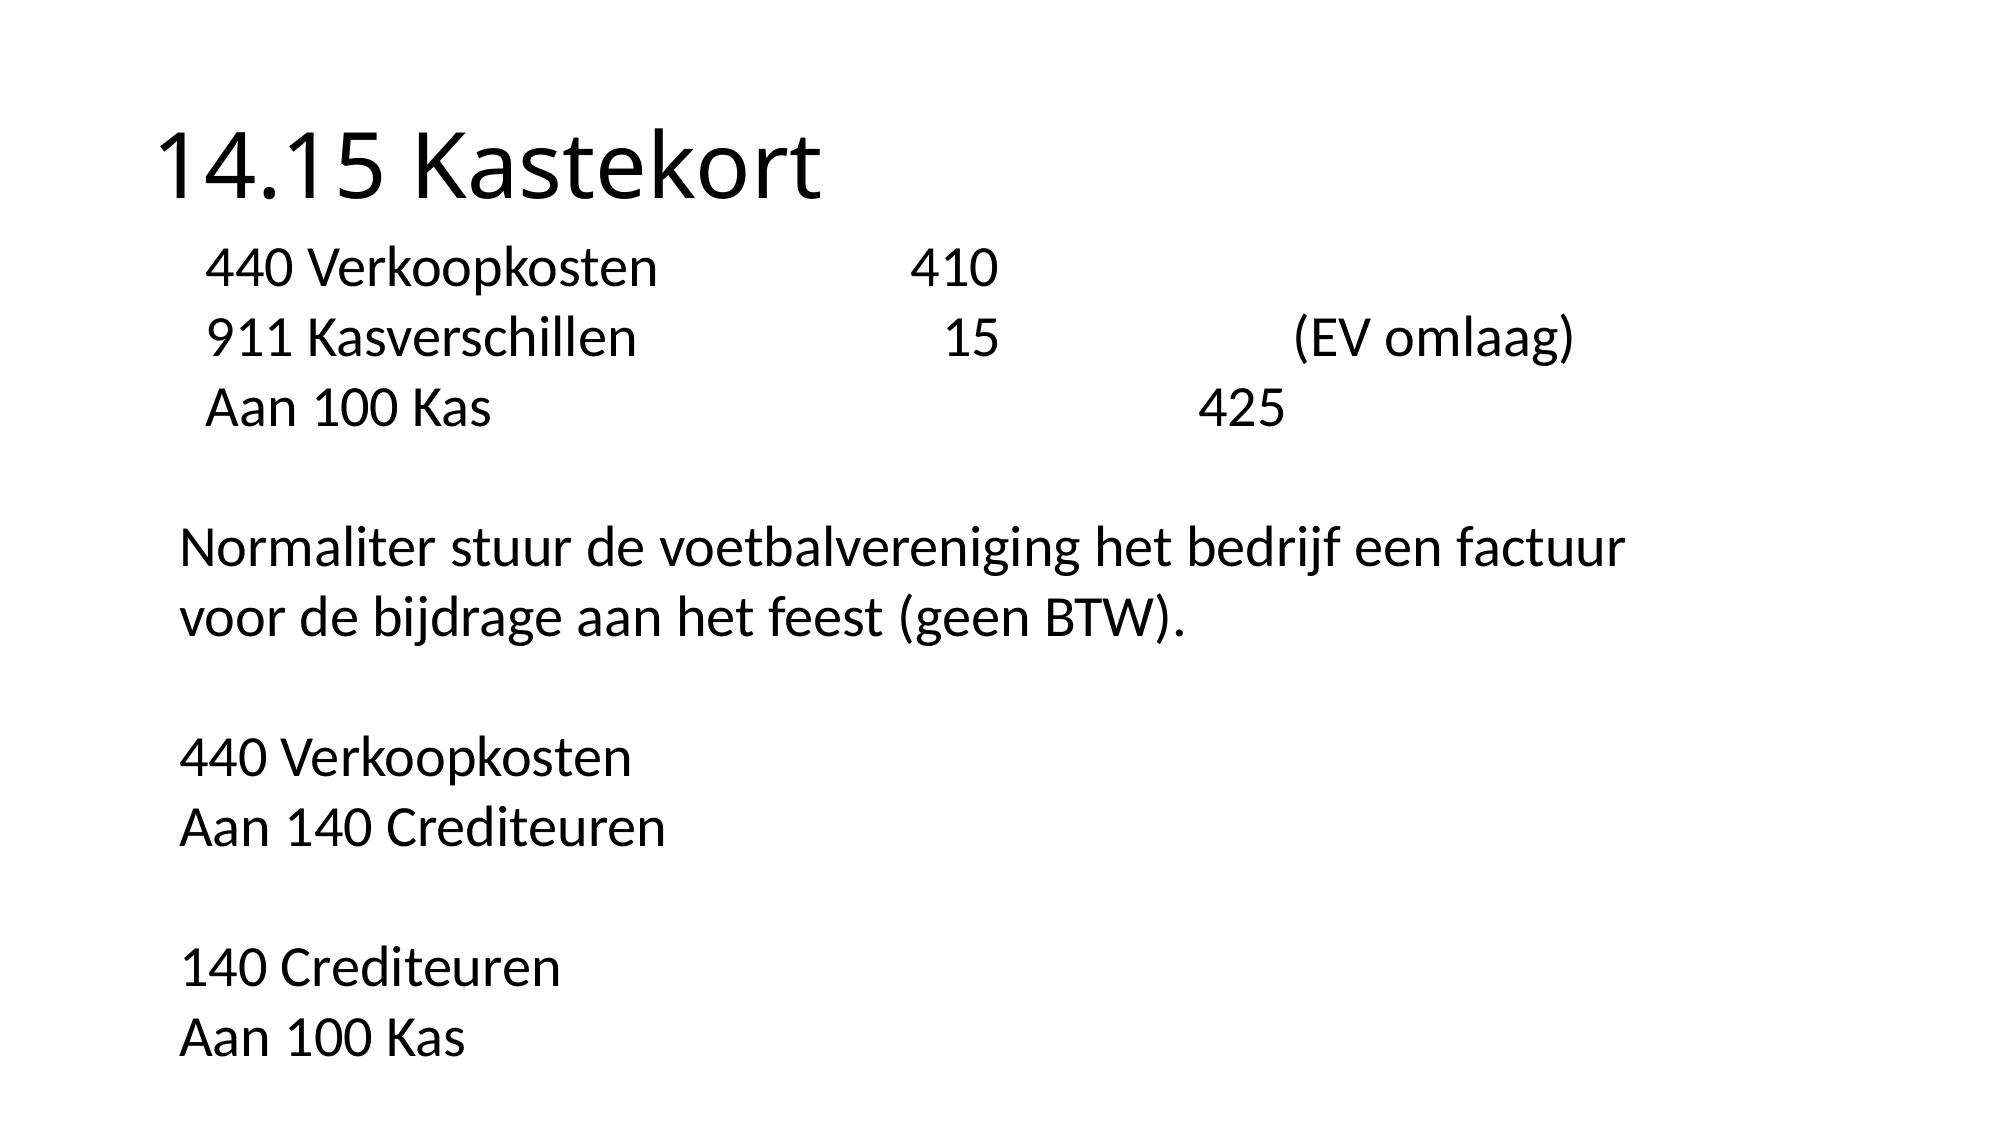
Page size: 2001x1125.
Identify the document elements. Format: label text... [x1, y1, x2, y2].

title 14.15 Kastekort [137, 59, 1863, 278]
text_box 440 Verkoopkosten 410 911 Kasverschillen 15 (EV omlaag) Aan 100 Kas 425 Normaliter stuur de voetbalvereniging het bedrijf een factuur voor de bijdrage aan het feest (geen BTW). 440 Verkoopkosten Aan 140 Crediteuren 140 Crediteuren Aan 100 Kas [164, 221, 1714, 1116]
